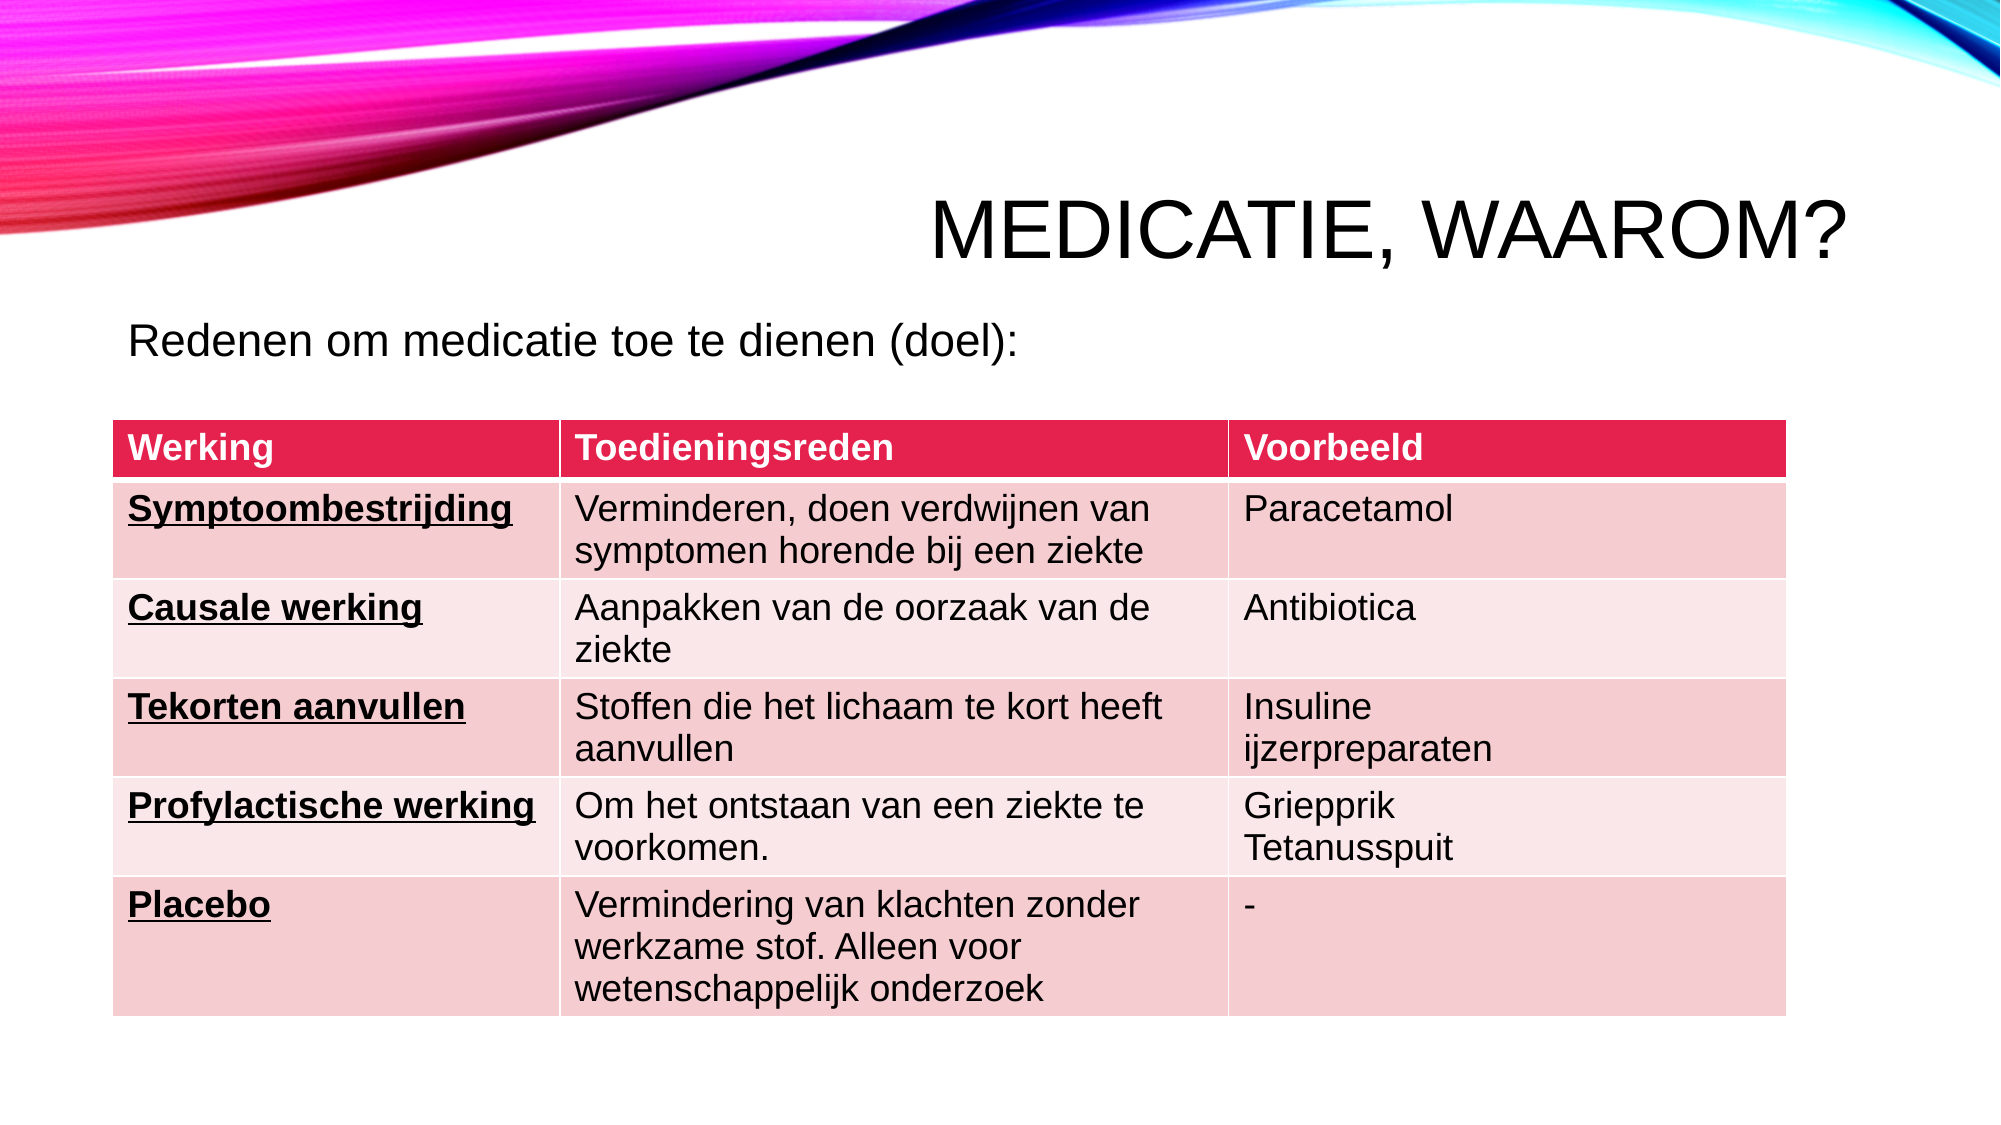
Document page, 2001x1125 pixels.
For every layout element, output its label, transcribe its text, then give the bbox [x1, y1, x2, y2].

table_cell - [1229, 877, 1786, 1016]
table_cell Om het ontstaan van een ziekte te voorkomen. [561, 778, 1228, 875]
title Medicatie, waarom? [474, 125, 1888, 308]
table_cell Symptoombestrijding [113, 483, 559, 578]
table_cell Causale werking [113, 580, 559, 677]
list Redenen om medicatie toe te dienen (doel): [112, 308, 1888, 1021]
table_cell Antibiotica [1229, 580, 1786, 677]
table_cell Insuline ijzerpreparaten [1229, 679, 1786, 776]
picture [0, 0, 2000, 237]
table_cell Aanpakken van de oorzaak van de ziekte [561, 580, 1228, 677]
table_header Toedieningsreden [561, 420, 1228, 477]
table_header Werking [113, 420, 559, 477]
table_cell Placebo [113, 877, 559, 1016]
table_cell Vermindering van klachten zonder werkzame stof. Alleen voor wetenschappelijk onderzoek [561, 877, 1228, 1016]
table_cell Verminderen, doen verdwijnen van symptomen horende bij een ziekte [561, 483, 1228, 578]
picture [1890, 0, 2000, 75]
table_cell Stoffen die het lichaam te kort heeft aanvullen [561, 679, 1228, 776]
table_cell Profylactische werking [113, 778, 559, 875]
picture [1910, 0, 2000, 45]
table_header Voorbeeld [1229, 420, 1786, 477]
table_cell Griepprik Tetanusspuit [1229, 778, 1786, 875]
table_cell Paracetamol [1229, 483, 1786, 578]
table_cell Tekorten aanvullen [113, 679, 559, 776]
